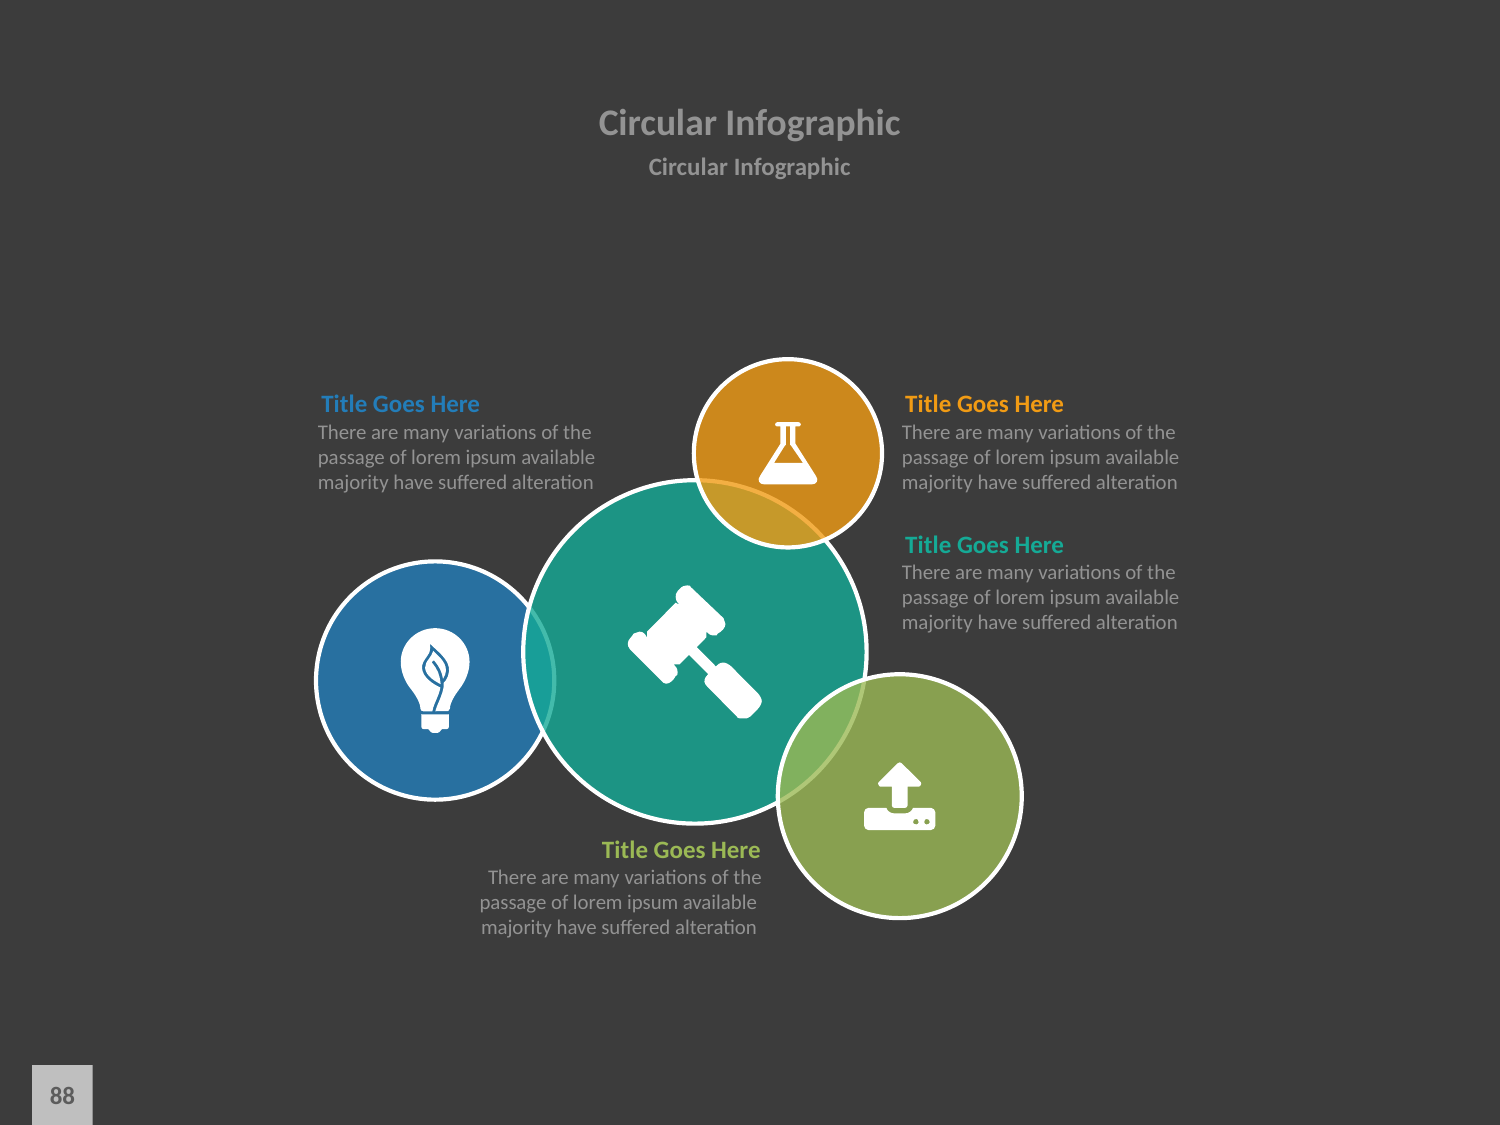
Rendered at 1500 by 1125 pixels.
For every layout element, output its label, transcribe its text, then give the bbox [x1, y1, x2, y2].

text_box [317, 387, 643, 495]
text_box [775, 672, 1024, 921]
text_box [901, 387, 1227, 495]
text_box [313, 559, 543, 802]
text_box [758, 422, 818, 485]
text_box [691, 357, 885, 550]
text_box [400, 627, 470, 734]
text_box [901, 527, 1227, 635]
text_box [437, 833, 763, 941]
title Circular Infographic [287, 91, 1213, 150]
text_box [878, 762, 922, 808]
list Circular Infographic [412, 149, 1088, 183]
text_box [864, 807, 936, 831]
text_box [627, 585, 762, 719]
text_box [521, 478, 869, 826]
